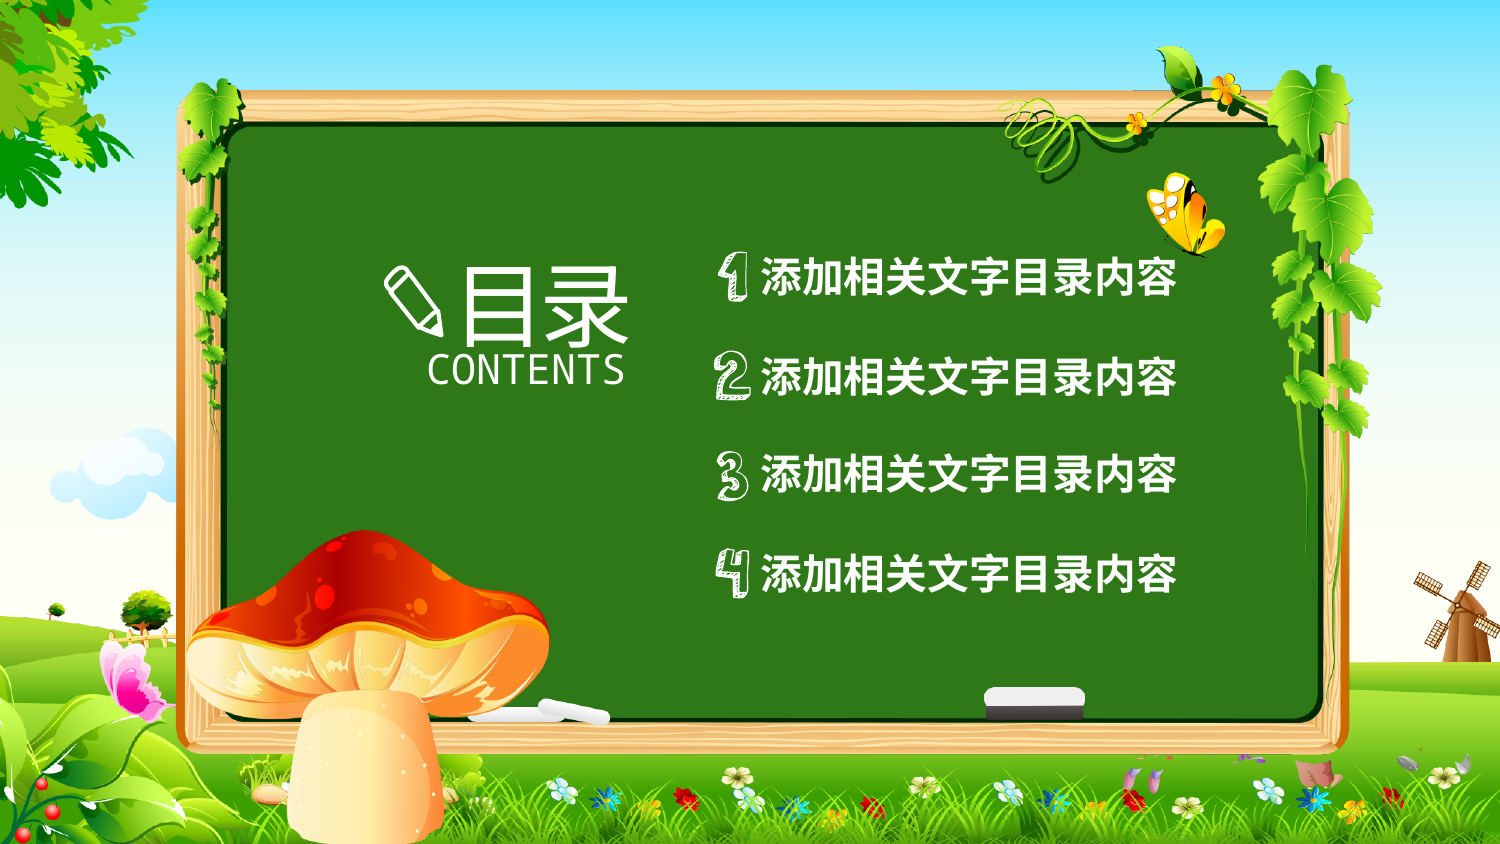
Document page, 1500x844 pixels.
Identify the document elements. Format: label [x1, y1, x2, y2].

picture [0, 0, 1500, 844]
text_box [385, 267, 434, 343]
